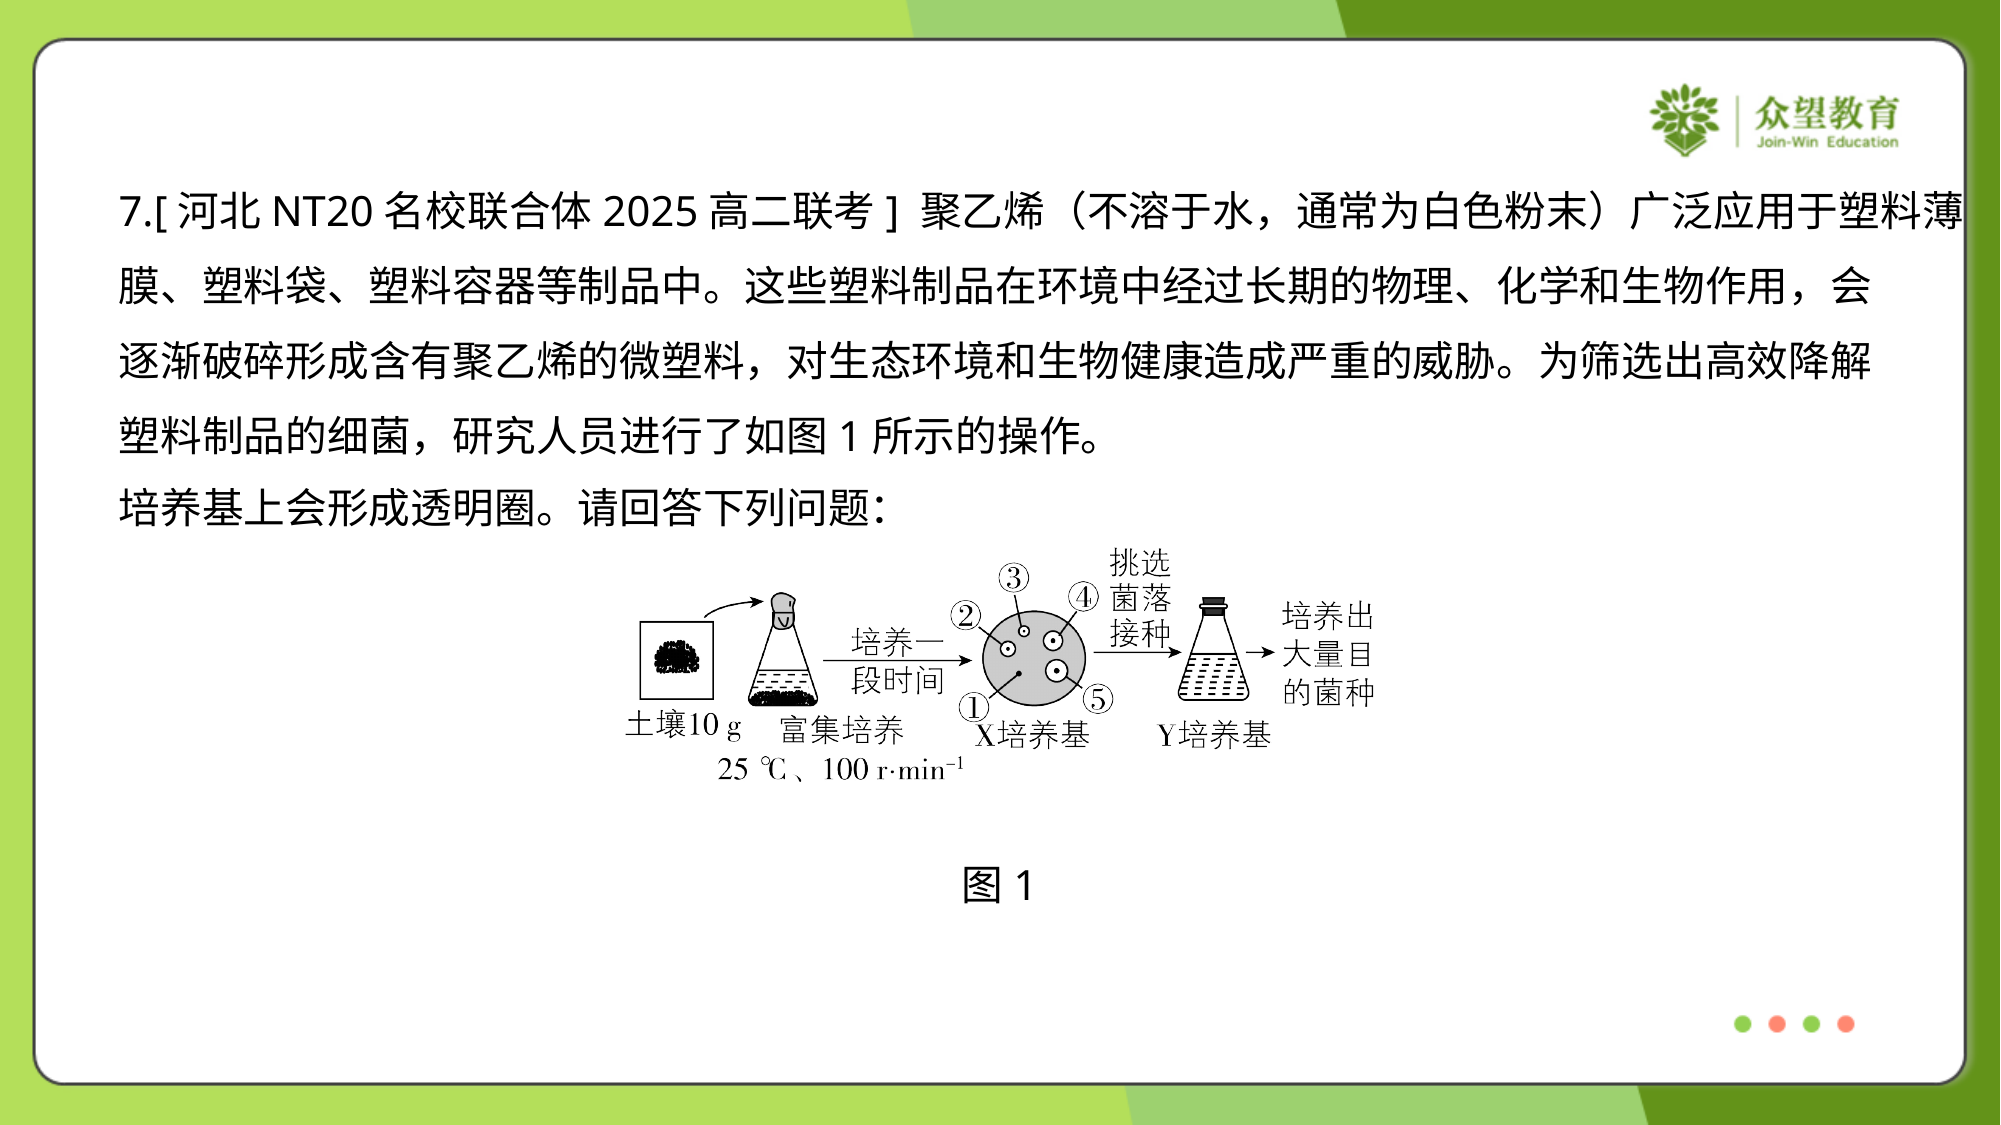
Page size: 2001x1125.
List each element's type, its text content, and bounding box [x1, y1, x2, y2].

picture [0, 0, 2000, 1125]
text_box 图1 [962, 835, 1038, 970]
